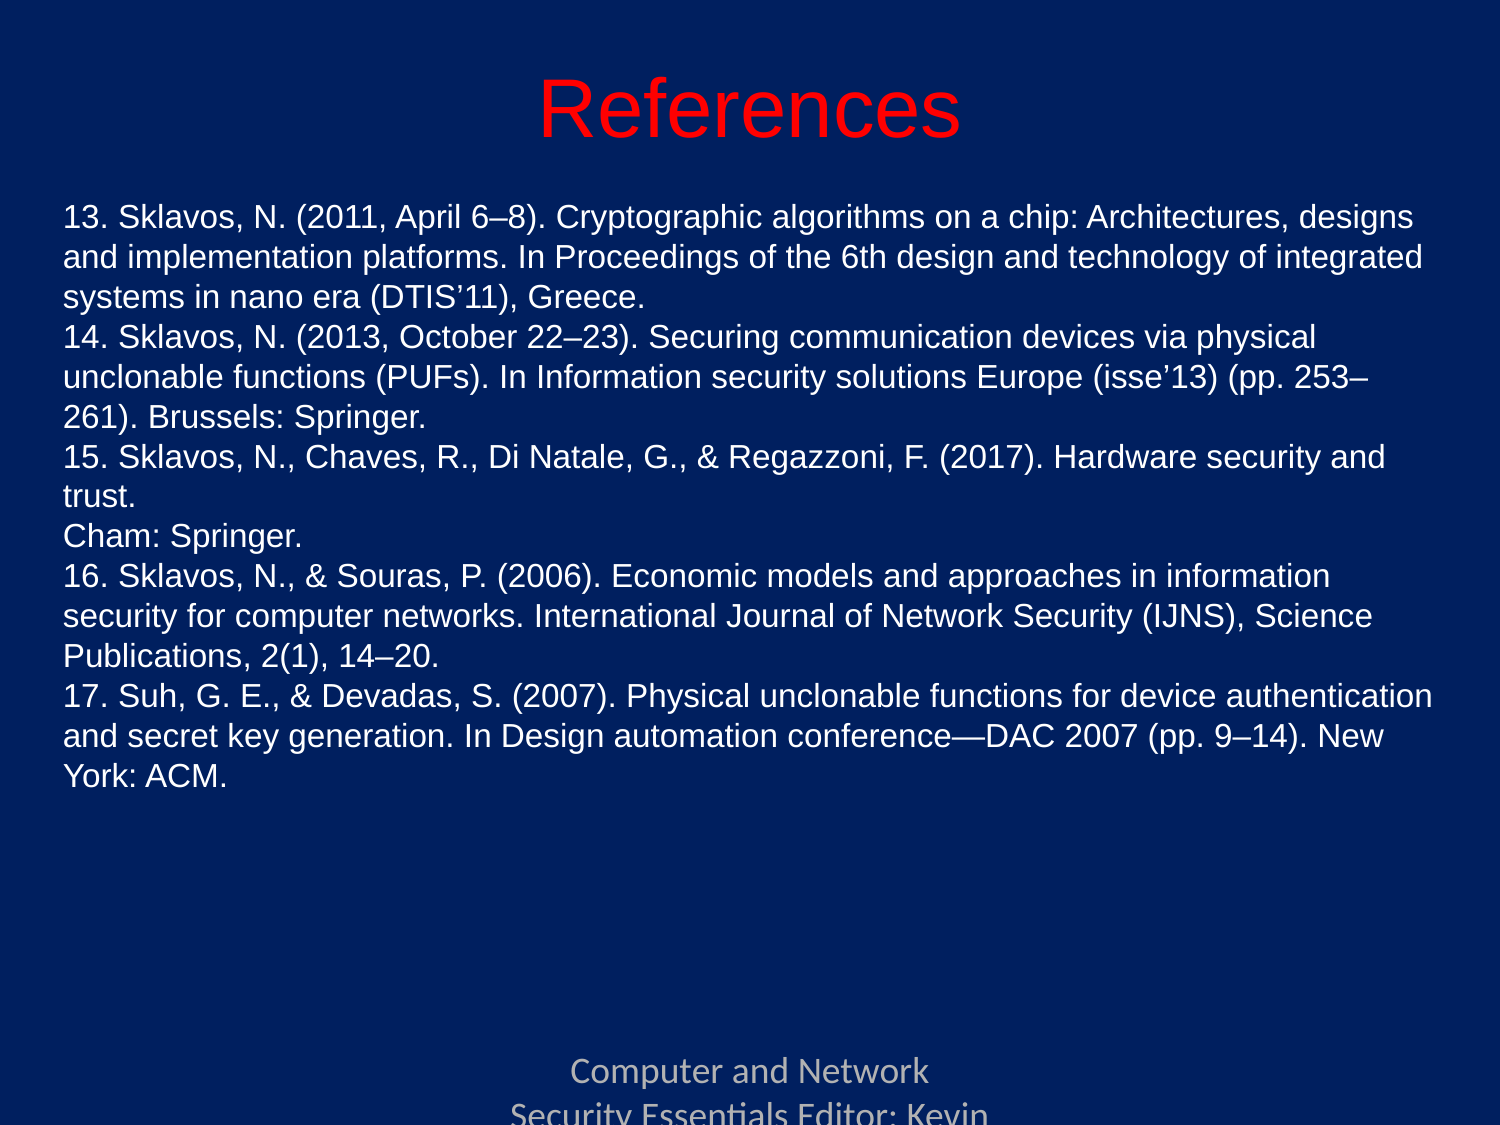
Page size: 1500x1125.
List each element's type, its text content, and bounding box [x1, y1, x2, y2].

list 13. Sklavos, N. (2011, April 6–8). Cryptographic algorithms on a chip: Architectures, designs and implementation platforms. In Proceedings of the 6th design and technology of integrated systems in nano era (DTIS’11), Greece. 14. Sklavos, N. (2013, October 22–23). Securing communication devices via physical unclonable functions (PUFs). In Information security solutions Europe (isse’13) (pp. 253–261). Brussels: Springer. 15. Sklavos, N., Chaves, R., Di Natale, G., & Regazzoni, F. (2017). Hardware security and trust. Cham: Springer. 16. Sklavos, N., & Souras, P. (2006). Economic models and approaches in information security for computer networks. International Journal of Network Security (IJNS), Science Publications, 2(1), 14–20. 17. Suh, G. E., & Devadas, S. (2007). Physical unclonable functions for device authentication and secret key generation. In Design automation conference—DAC 2007 (pp. 9–14). New York: ACM. [62, 195, 1437, 802]
footer Computer and Network Security Essentials Editor: Kevin Daimi Associate Editors: Guillermo Francia, Levent Ertaul, Luis H. Encinas, Eman El-Sheikh Published by Springer [510, 1046, 990, 1103]
title References [44, 53, 1456, 155]
